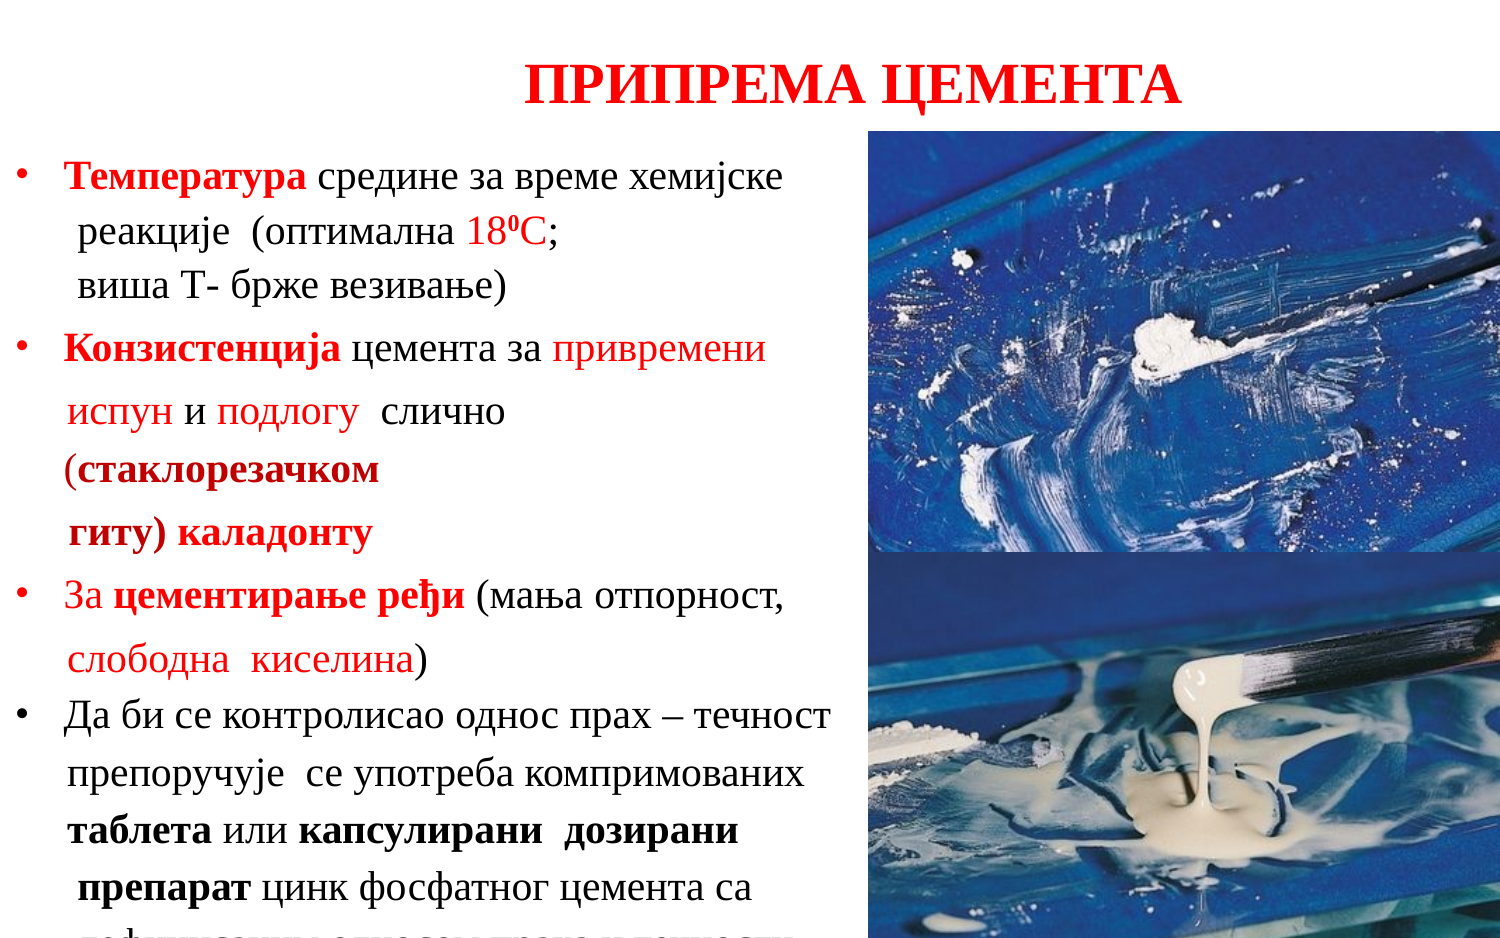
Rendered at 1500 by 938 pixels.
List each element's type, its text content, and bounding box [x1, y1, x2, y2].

picture [867, 130, 1500, 938]
title ПРИПРЕМА ЦЕМЕНТА [12, 0, 1488, 143]
text_box Температура средине за време хемијске реакције (оптимална 180С; виша Т- брже везивање) Конзистенција цемента за привремени испун и подлогу слично (стаклорезачком гиту) каладонту За цементирање ређи (мања отпорност, слободна киселина) Да би се контролисао однос прах – течност препоручује се употреба компримованих таблета или капсулирани дозирани препарат цинк фосфатног цемента са дефинисаним односом праха и течности [12, 143, 862, 938]
